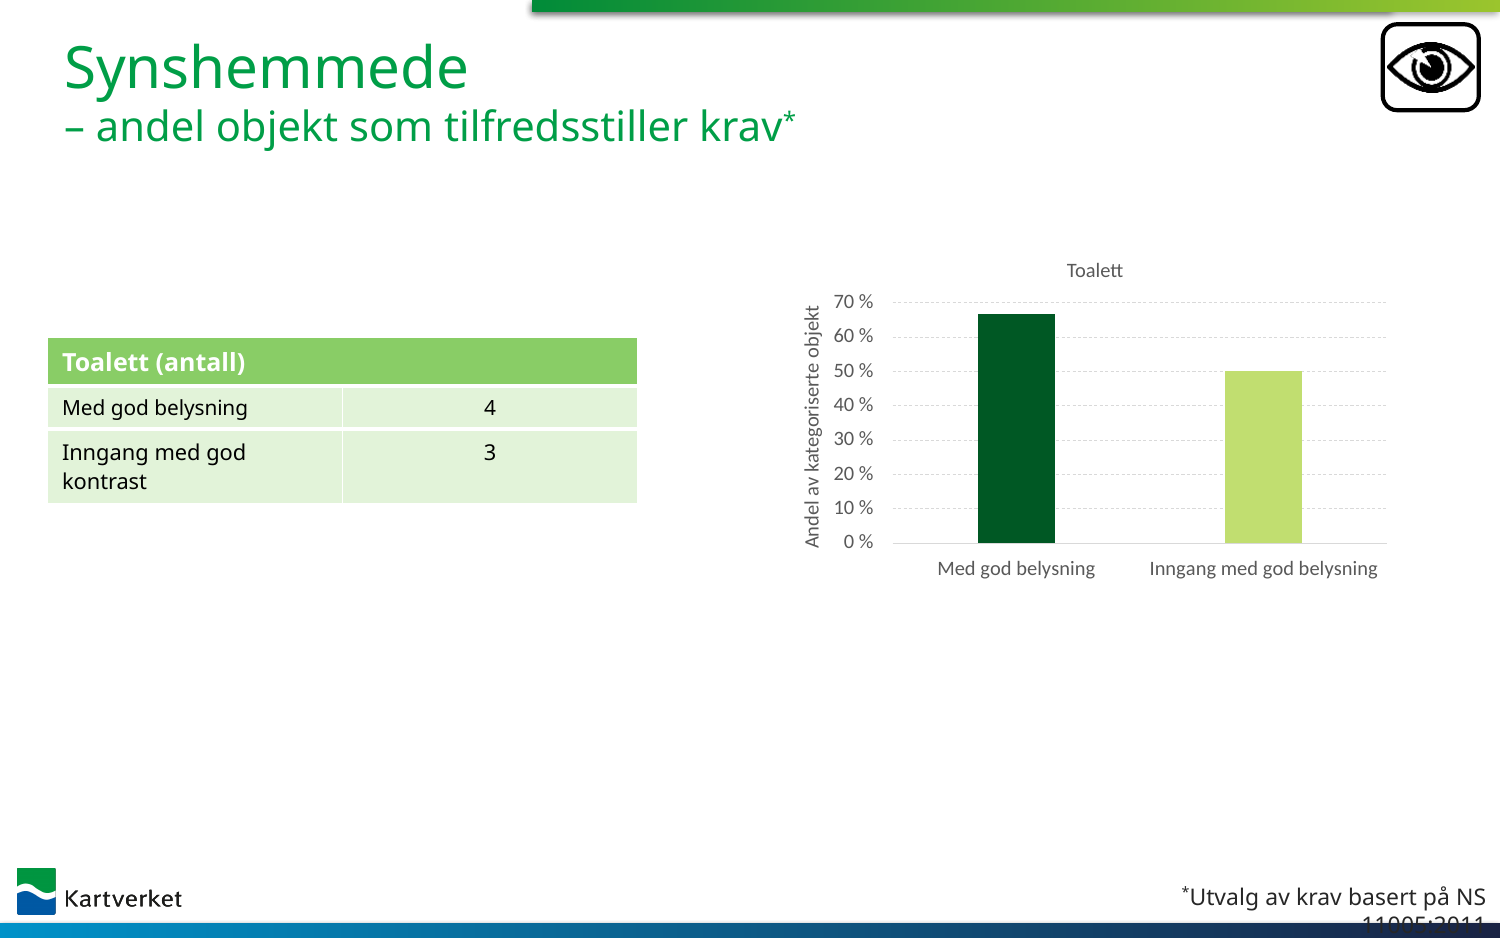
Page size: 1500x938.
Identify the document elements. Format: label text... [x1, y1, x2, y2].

text_box Synshemmede – andel objekt som tilfredsstiller krav* [49, 24, 1431, 158]
table_cell 4 [343, 388, 637, 427]
table_cell Med god belysning [48, 388, 342, 427]
table_header Toalett (antall) [48, 338, 637, 384]
text_box *Utvalg av krav basert på NS 11005:2011 [1068, 873, 1500, 938]
picture [791, 249, 1400, 589]
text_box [1382, 24, 1480, 111]
table_cell Inngang med god kontrast [48, 431, 342, 503]
table_cell 3 [343, 431, 637, 503]
